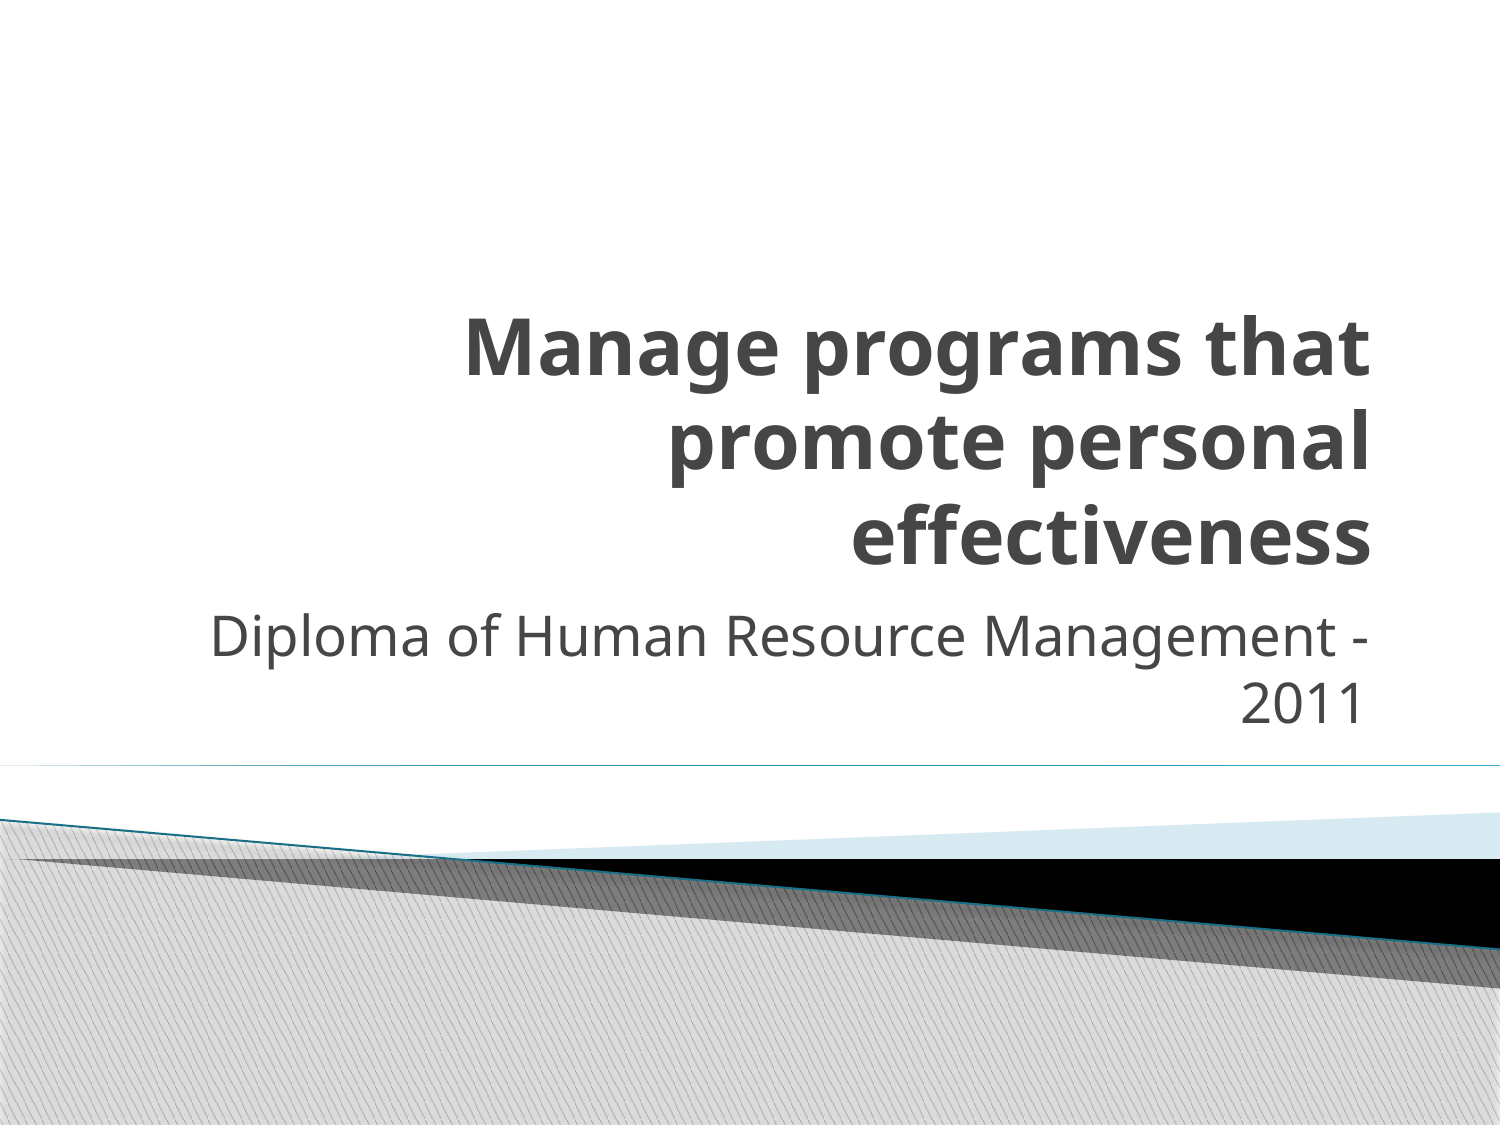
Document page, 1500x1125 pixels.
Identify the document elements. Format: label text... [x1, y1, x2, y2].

picture [5, 859, 1500, 989]
title Manage programs that promote personal effectiveness [112, 287, 1388, 588]
subtitle Diploma of Human Resource Management - 2011 [112, 592, 1388, 790]
